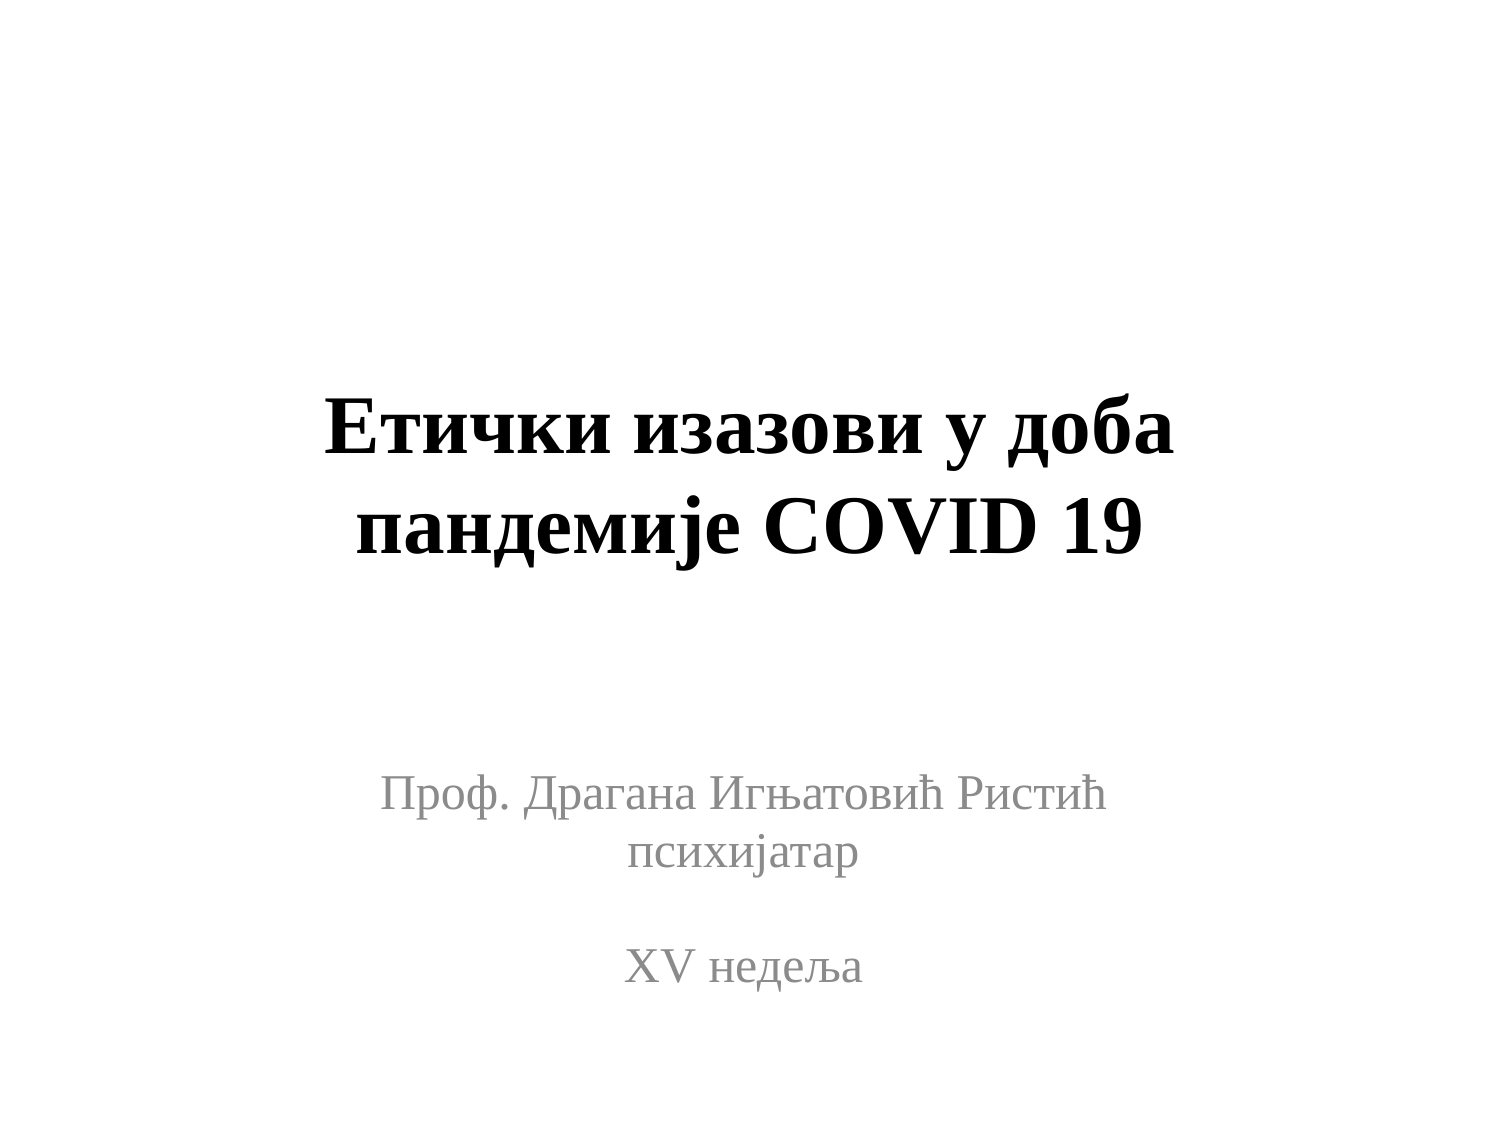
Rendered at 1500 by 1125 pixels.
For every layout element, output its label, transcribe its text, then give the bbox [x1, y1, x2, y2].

title Етички изазoви у доба пандемије COVID 19 [112, 349, 1388, 591]
subtitle Проф. Драгана Игњатовић Ристић психијатар XV недеља [218, 763, 1269, 1051]
